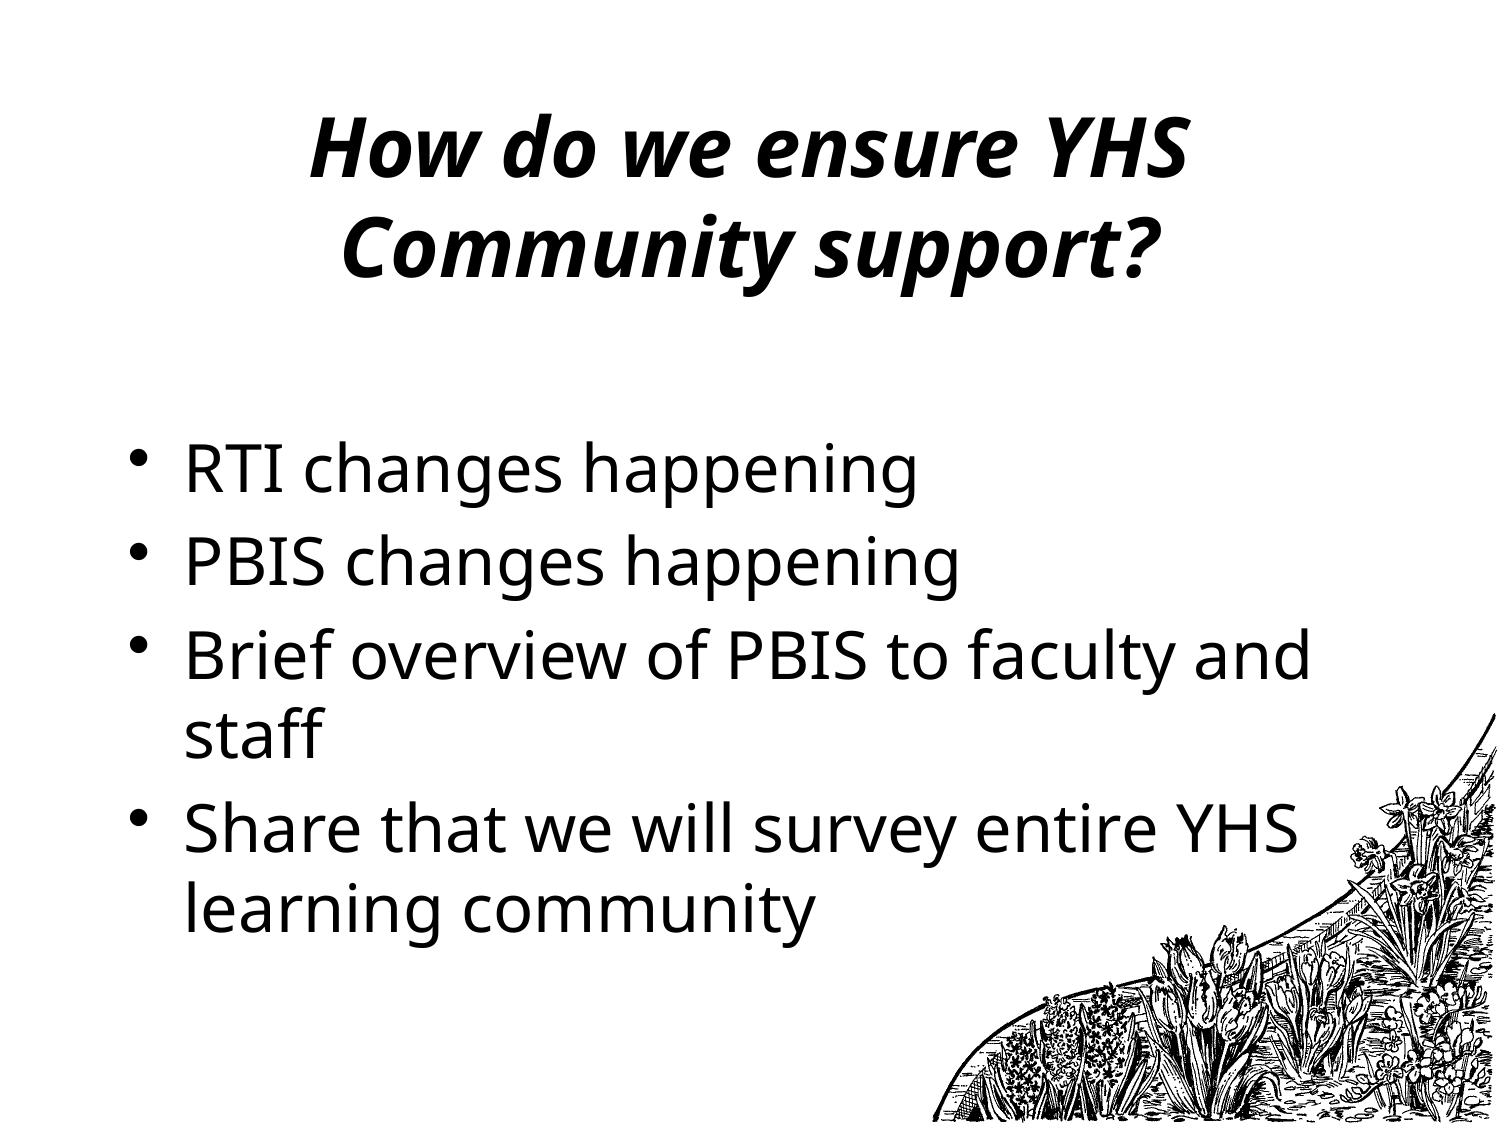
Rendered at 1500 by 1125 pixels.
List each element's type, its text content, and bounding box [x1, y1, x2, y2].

list RTI changes happening PBIS changes happening Brief overview of PBIS to faculty and staff Share that we will survey entire YHS learning community [112, 324, 1388, 1001]
picture [930, 711, 1500, 1125]
title How do we ensure YHS Community support? [112, 99, 1388, 288]
